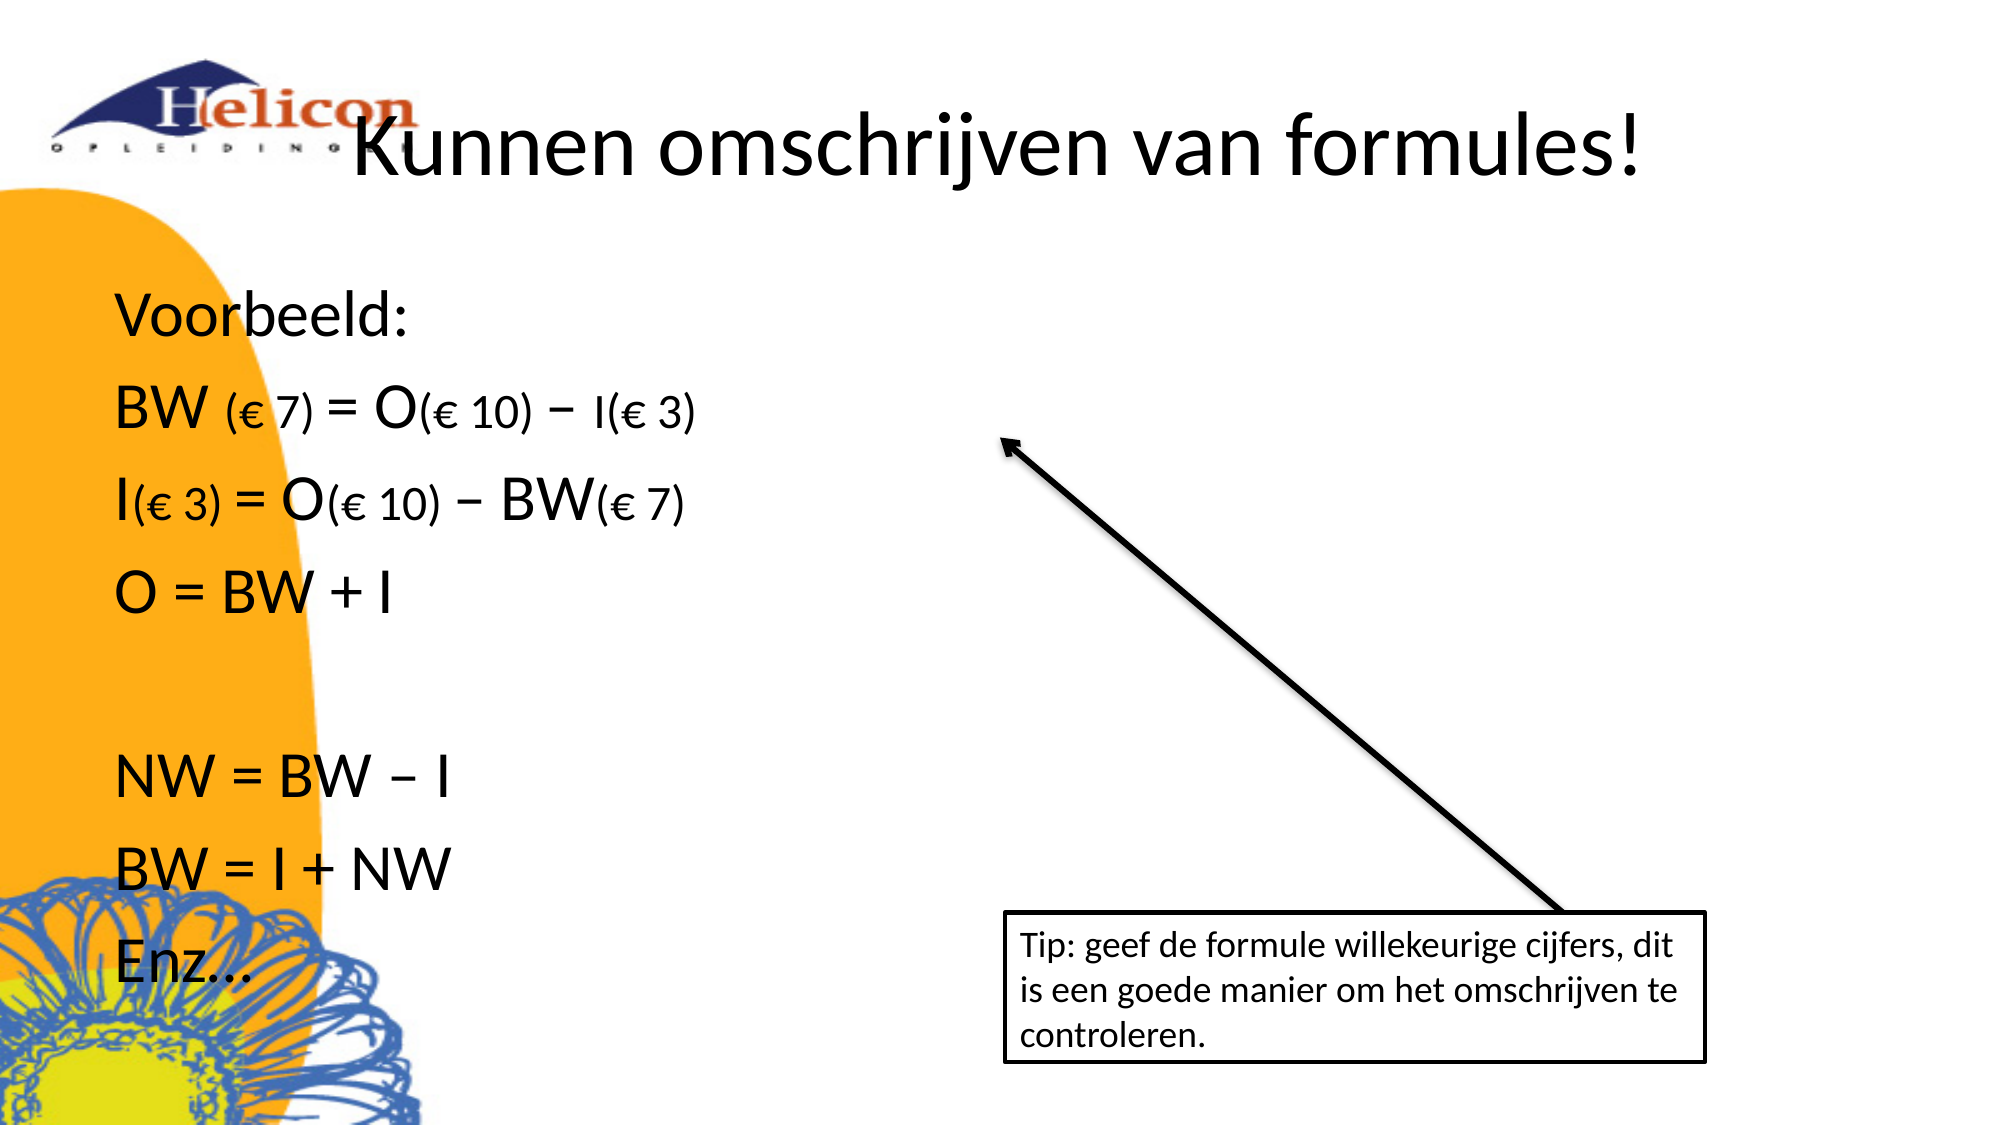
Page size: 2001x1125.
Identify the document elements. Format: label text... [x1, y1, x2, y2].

picture [0, 0, 2001, 1125]
list Voorbeeld: BW (€ 7) = O(€ 10) – I(€ 3) I(€ 3) = O(€ 10) – BW(€ 7) O = BW + I NW = BW – I BW = I + NW Enz… [99, 262, 1900, 1005]
title Kunnen omschrijven van formules! [99, 45, 1900, 233]
text_box Tip: geef de formule willekeurige cijfers, dit is een goede manier om het omschrijven te controleren. [1003, 910, 1707, 1064]
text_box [999, 437, 1563, 913]
